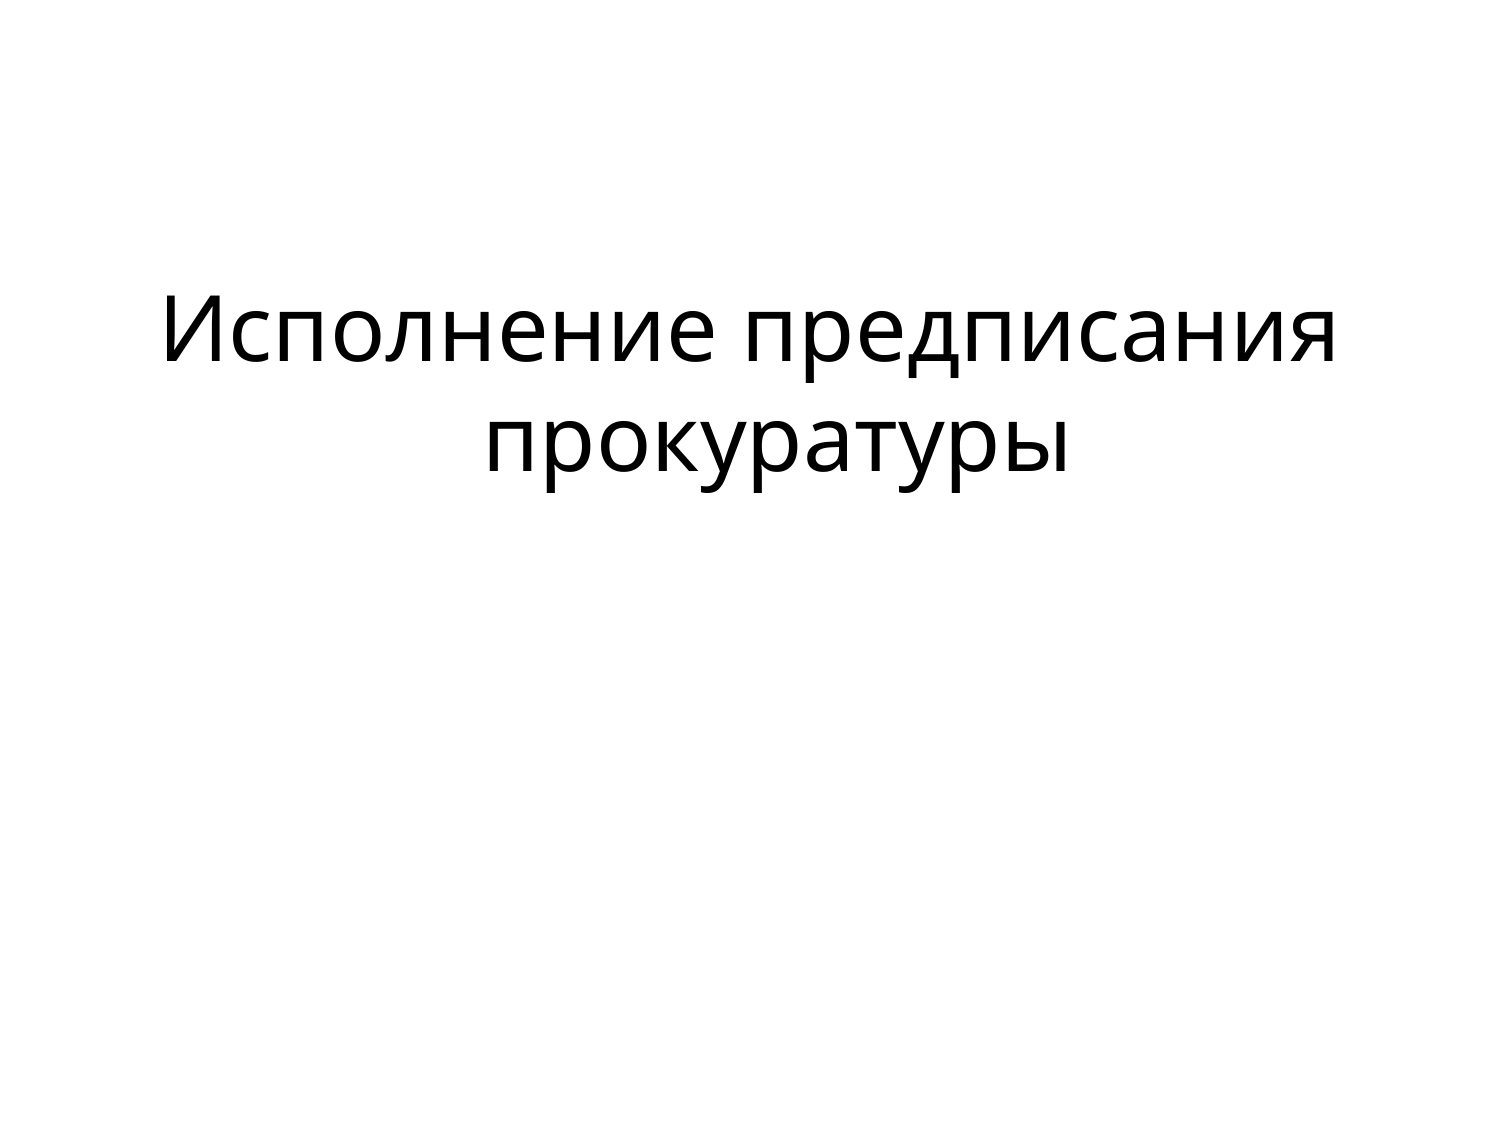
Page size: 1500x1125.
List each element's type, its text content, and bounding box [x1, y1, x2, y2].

list Исполнение предписания прокуратуры [75, 262, 1425, 1005]
